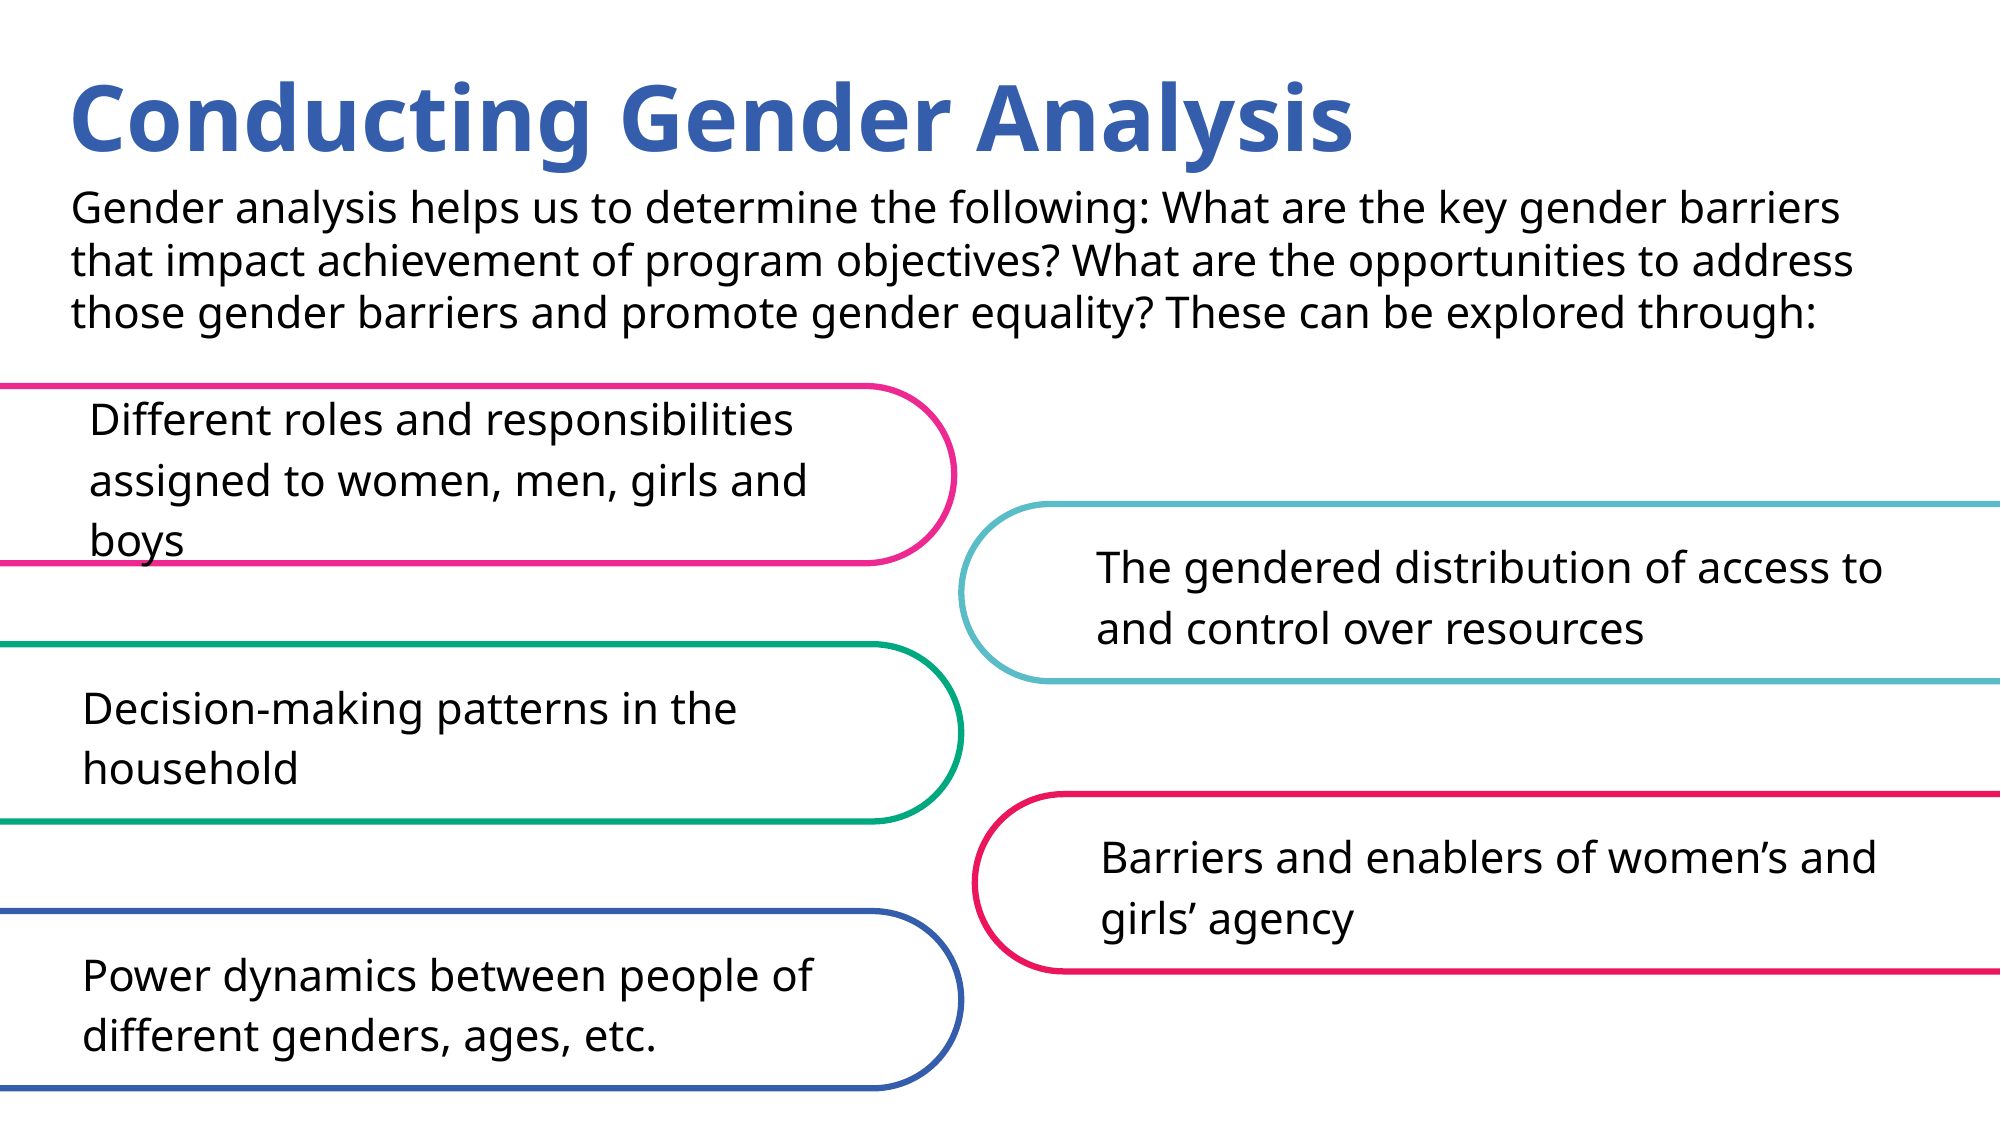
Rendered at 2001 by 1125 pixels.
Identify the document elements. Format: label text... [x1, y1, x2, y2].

text_box The gendered distribution of access to and control over resources [961, 503, 2000, 682]
list Gender analysis helps us to determine the following: What are the key gender barriers that impact achievement of program objectives? What are the opportunities to address those gender barriers and promote gender equality? These can be explored through: [70, 179, 1935, 358]
text_box Power dynamics between people of different genders, ages, etc. [0, 911, 962, 1089]
text_box Different roles and responsibilities assigned to women, men, girls and boys [0, 385, 955, 564]
title Conducting Gender Analysis [68, 59, 1932, 186]
text_box Barriers and enablers of women’s and girls’ agency [974, 794, 2000, 972]
text_box Decision-making patterns in the household [0, 644, 962, 822]
